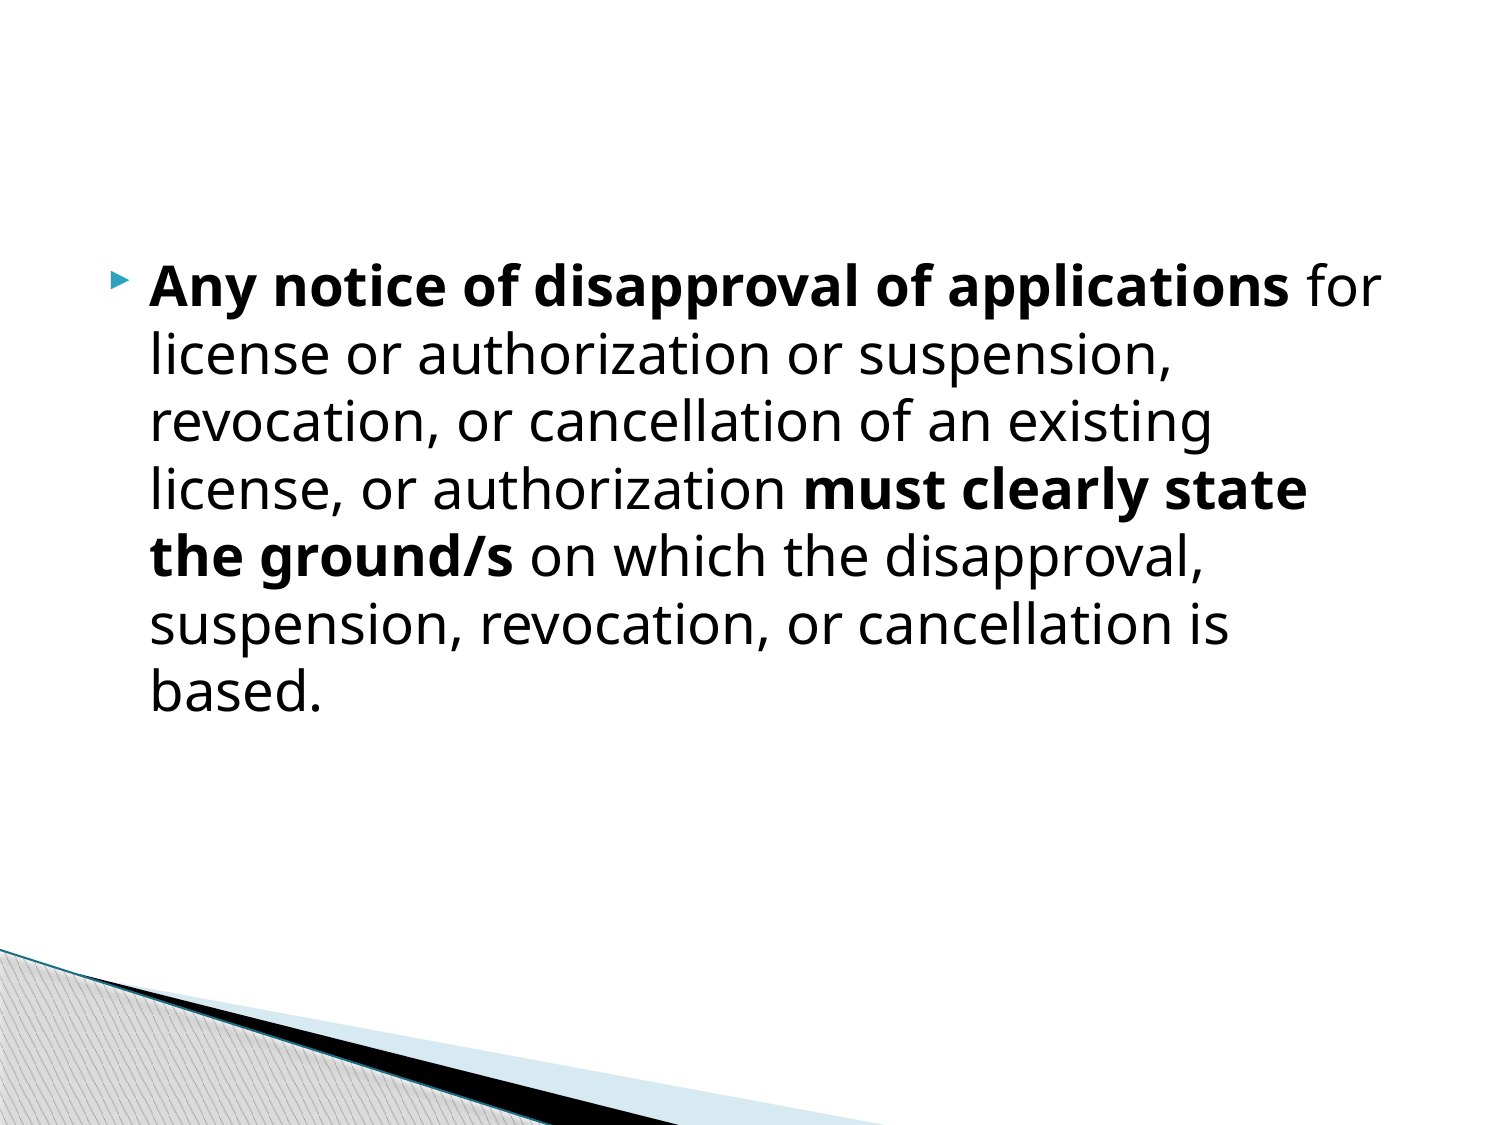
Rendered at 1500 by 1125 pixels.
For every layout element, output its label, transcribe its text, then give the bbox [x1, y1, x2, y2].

list Any notice of disapproval of applications for license or authorization or suspension, revocation, or cancellation of an existing license, or authorization must clearly state the ground/s on which the disapproval, suspension, revocation, or cancellation is based. [75, 243, 1425, 986]
